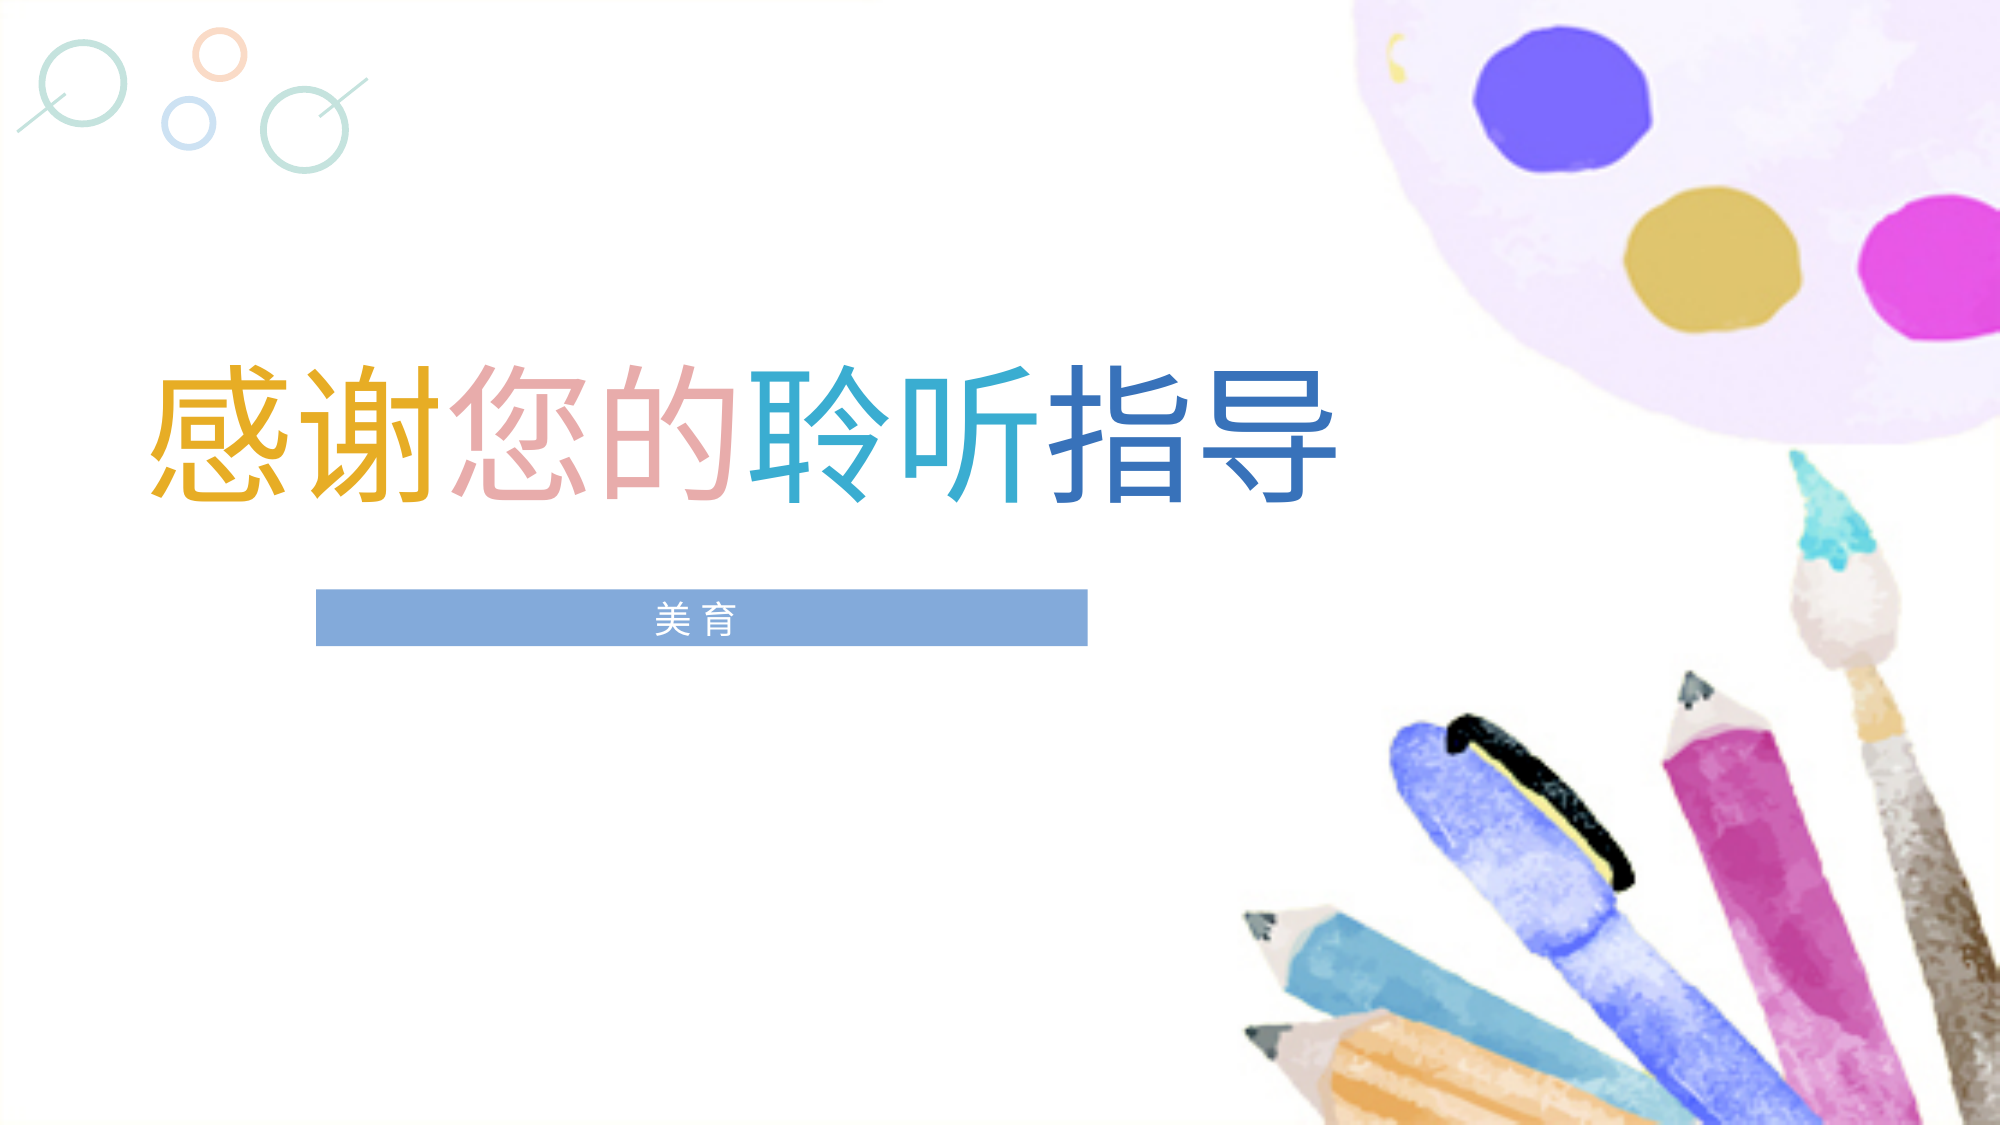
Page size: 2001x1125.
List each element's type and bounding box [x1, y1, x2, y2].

text_box [16, 28, 368, 171]
text_box [315, 588, 1088, 650]
picture [0, 0, 2000, 1125]
